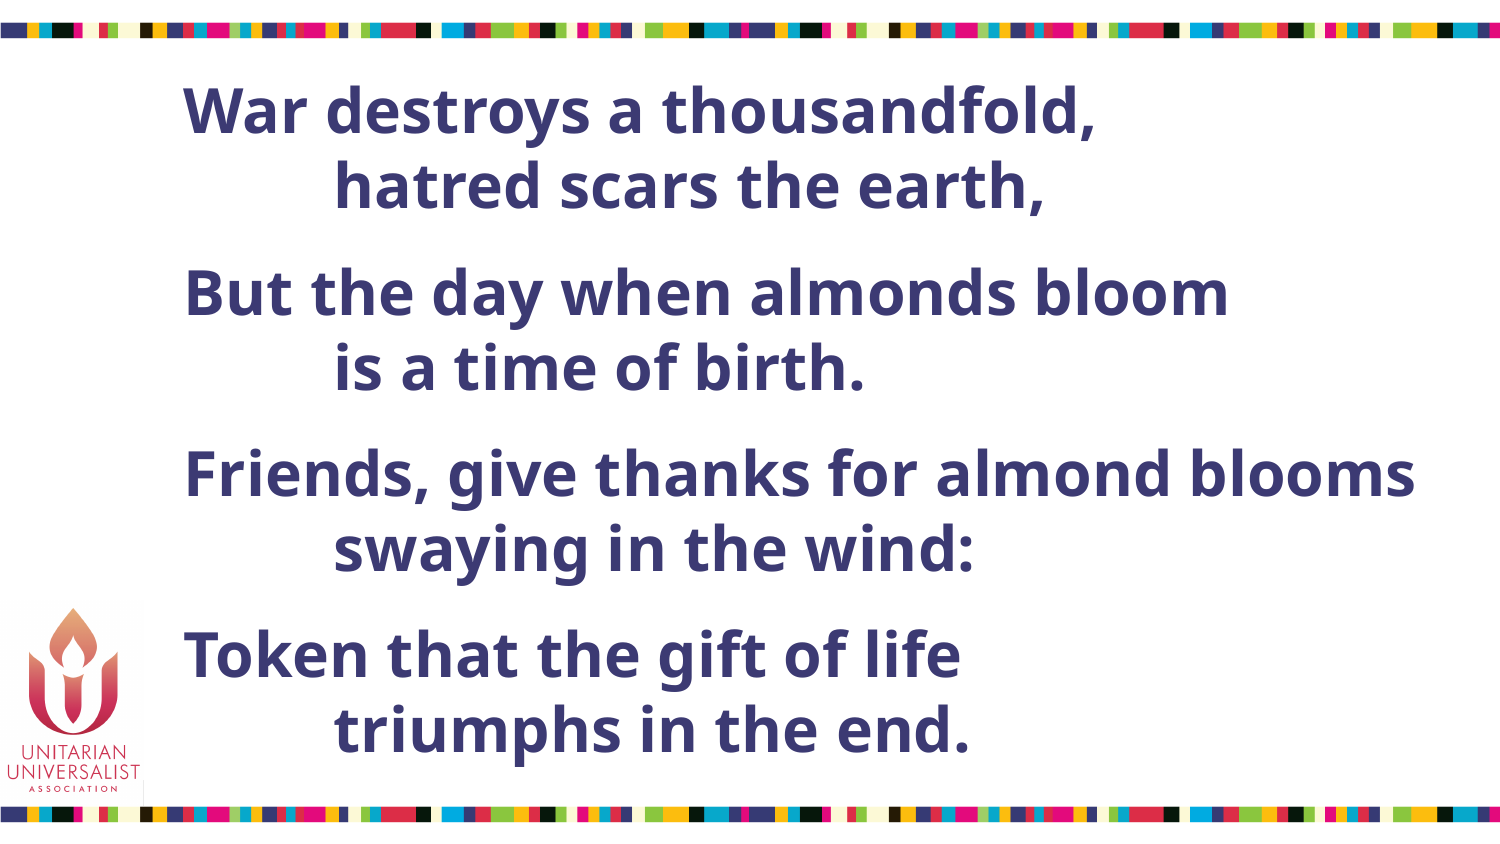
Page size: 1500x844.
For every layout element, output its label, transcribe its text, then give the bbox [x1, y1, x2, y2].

picture [0, 22, 1500, 40]
picture [0, 600, 1500, 824]
text_box War destroys a thousandfold, hatred scars the earth, But the day when almonds bloom is a time of birth. Friends, give thanks for almond blooms swaying in the wind: Token that the gift of life triumphs in the end. [168, 56, 1457, 780]
